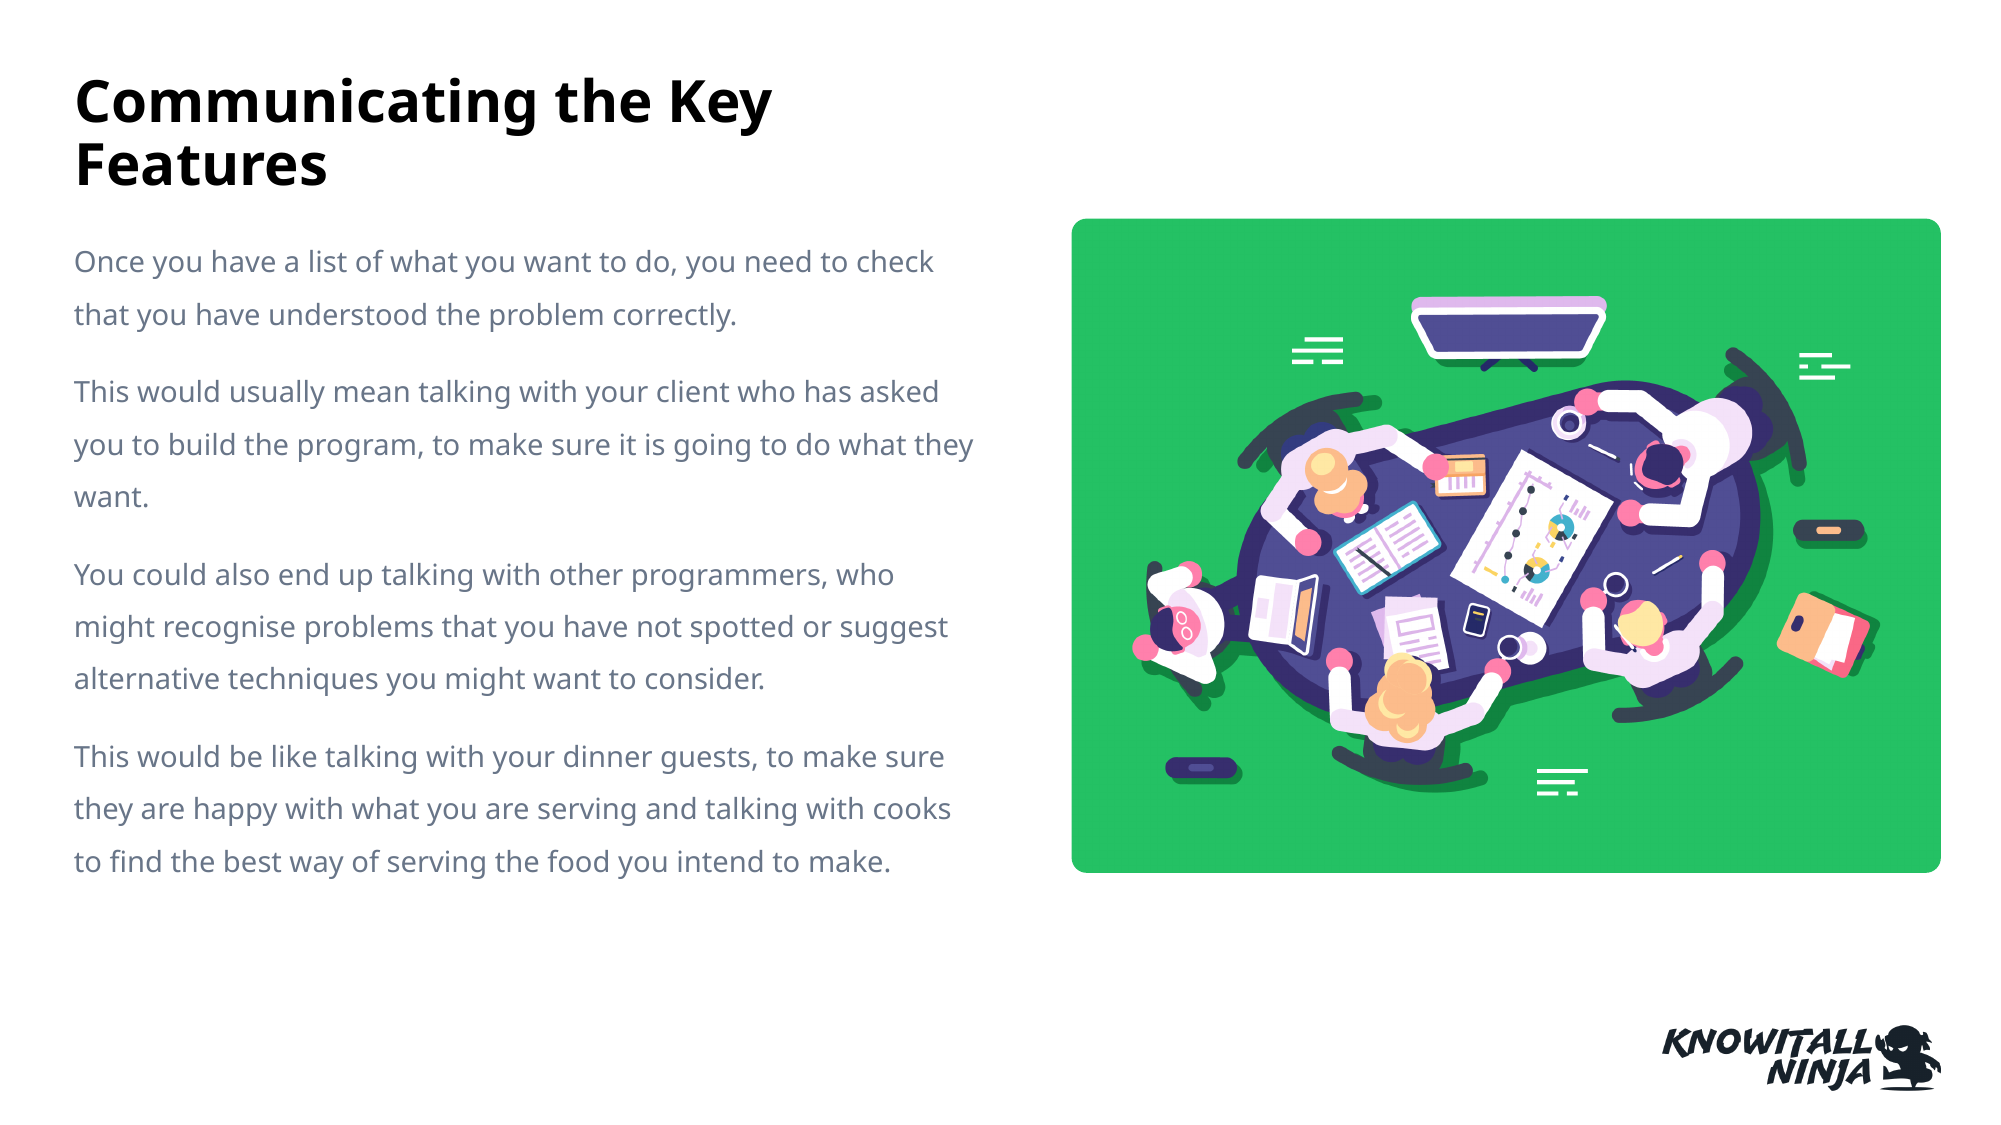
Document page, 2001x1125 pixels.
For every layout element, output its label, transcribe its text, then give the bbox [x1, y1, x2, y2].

title Communicating the Key Features [59, 117, 1000, 206]
picture [1071, 218, 1942, 874]
picture [1662, 1025, 1941, 1091]
list Once you have a list of what you want to do, you need to check that you have understood the problem correctly. This would usually mean talking with your client who has asked you to build the program, to make sure it is going to do what they want. You could also end up talking with other programmers, who might recognise problems that you have not spotted or suggest alternative techniques you might want to consider. This would be like talking with your dinner guests, to make sure they are happy with what you are serving and talking with cooks to find the best way of serving the food you intend to make. [59, 218, 1000, 1091]
